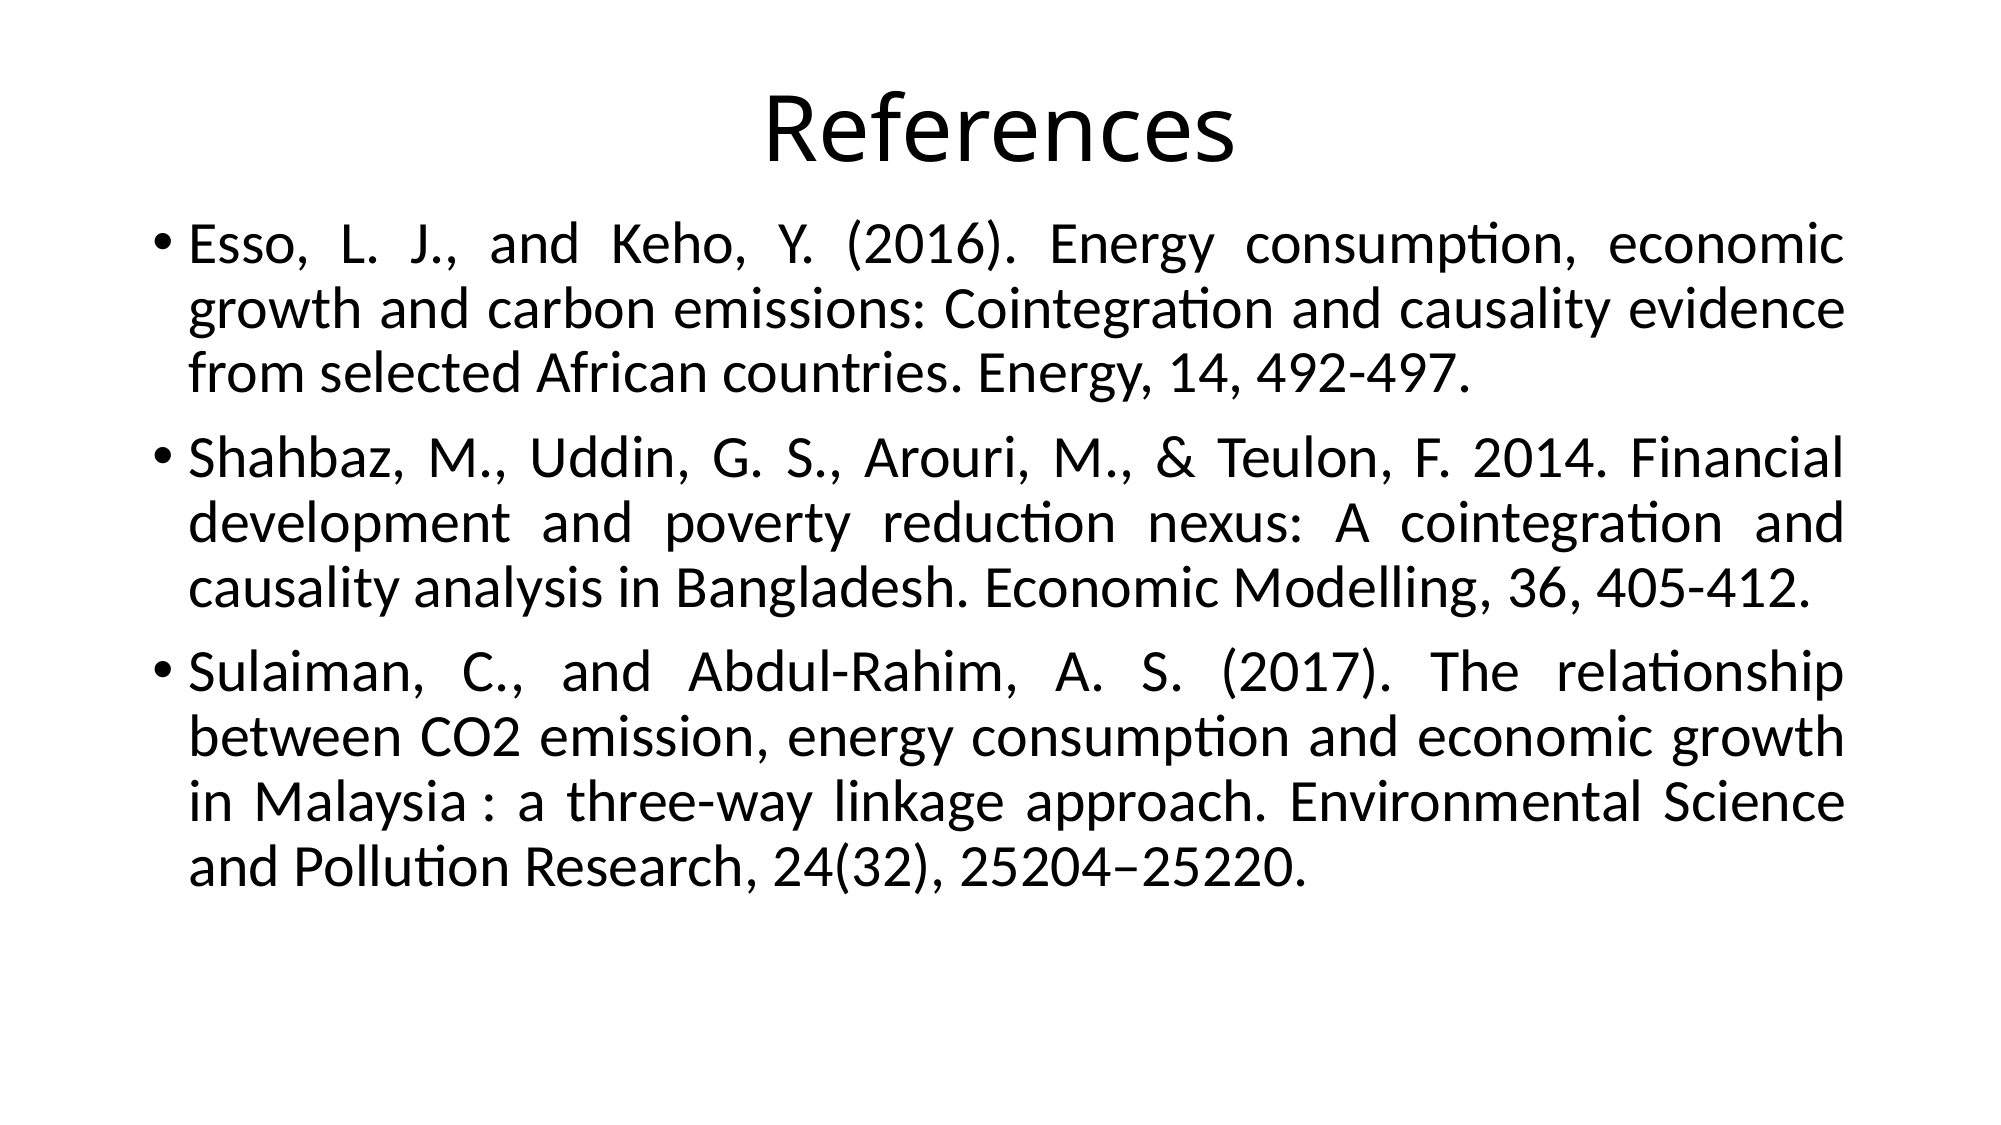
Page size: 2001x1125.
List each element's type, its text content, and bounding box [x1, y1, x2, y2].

title References [137, 59, 1863, 204]
list Esso, L. J., and Keho, Y. (2016). Energy consumption, economic growth and carbon emissions: Cointegration and causality evidence from selected African countries. Energy, 14, 492-497. Shahbaz, M., Uddin, G. S., Arouri, M., & Teulon, F. 2014. Financial development and poverty reduction nexus: A cointegration and causality analysis in Bangladesh. Economic Modelling, 36, 405-412. Sulaiman, C., and Abdul-Rahim, A. S. (2017). The relationship between CO2 emission, energy consumption and economic growth in Malaysia : a three-way linkage approach. Environmental Science and Pollution Research, 24(32), 25204–25220. [137, 204, 1863, 1014]
